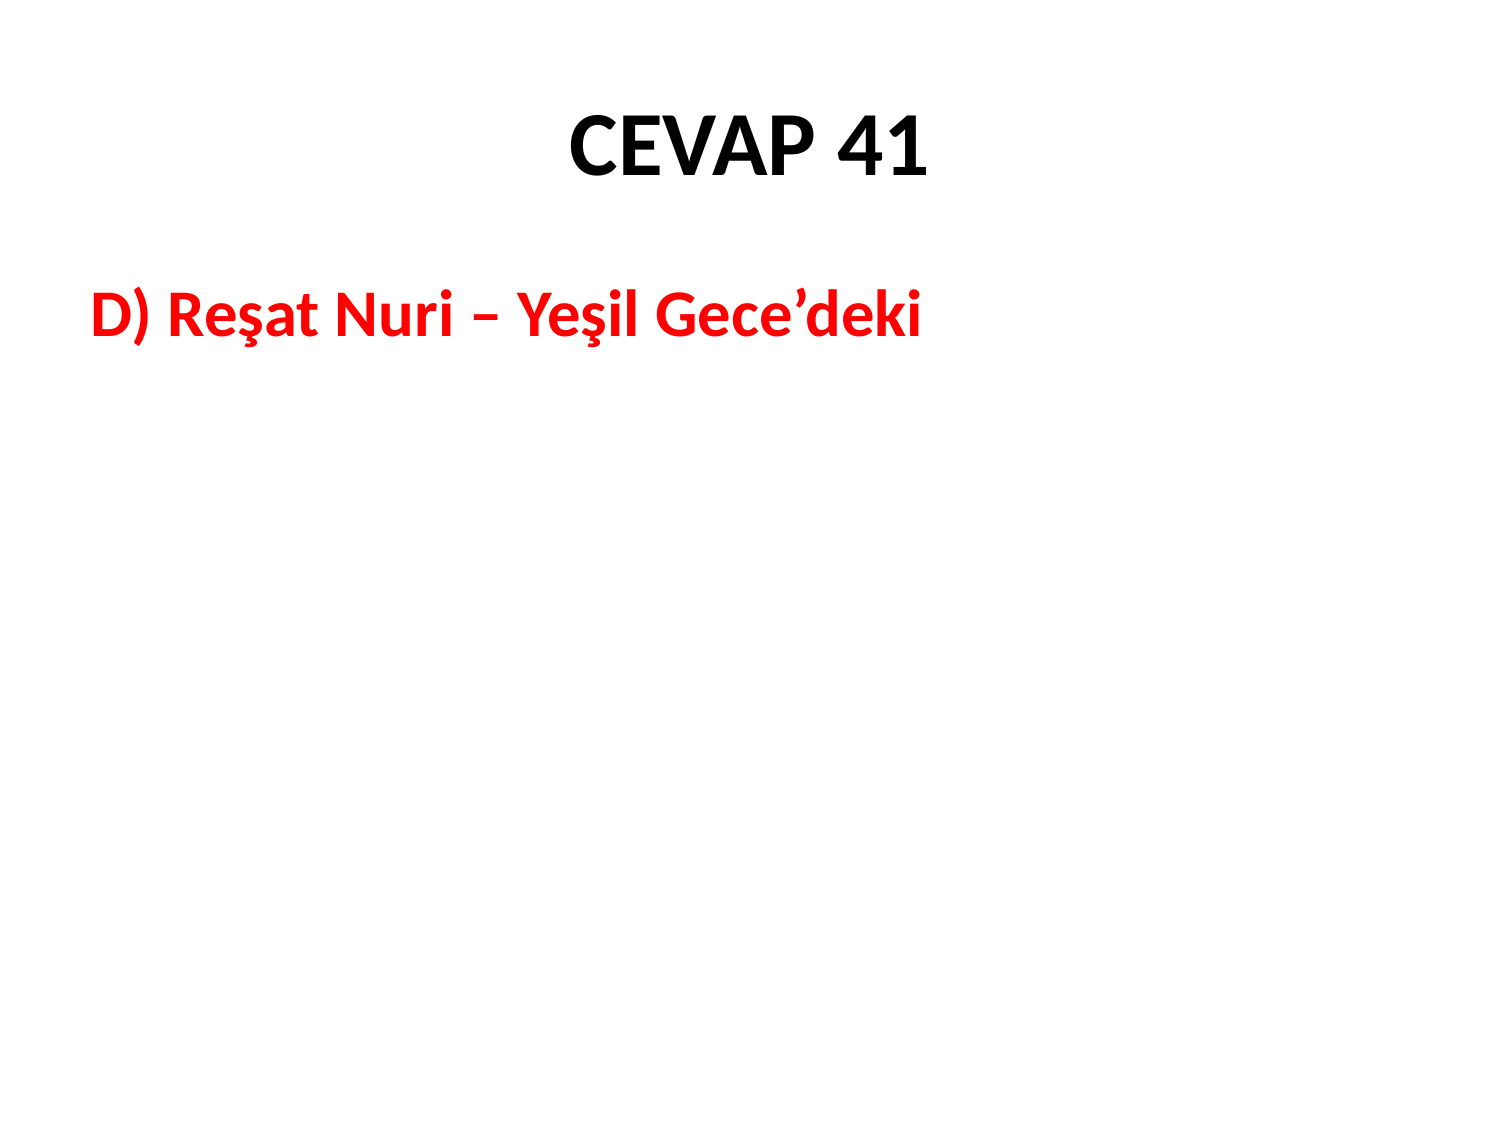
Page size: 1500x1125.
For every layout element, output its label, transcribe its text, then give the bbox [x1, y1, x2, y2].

title CEVAP 41 [75, 45, 1425, 233]
list D) Reşat Nuri – Yeşil Gece’deki [75, 262, 1425, 1005]
